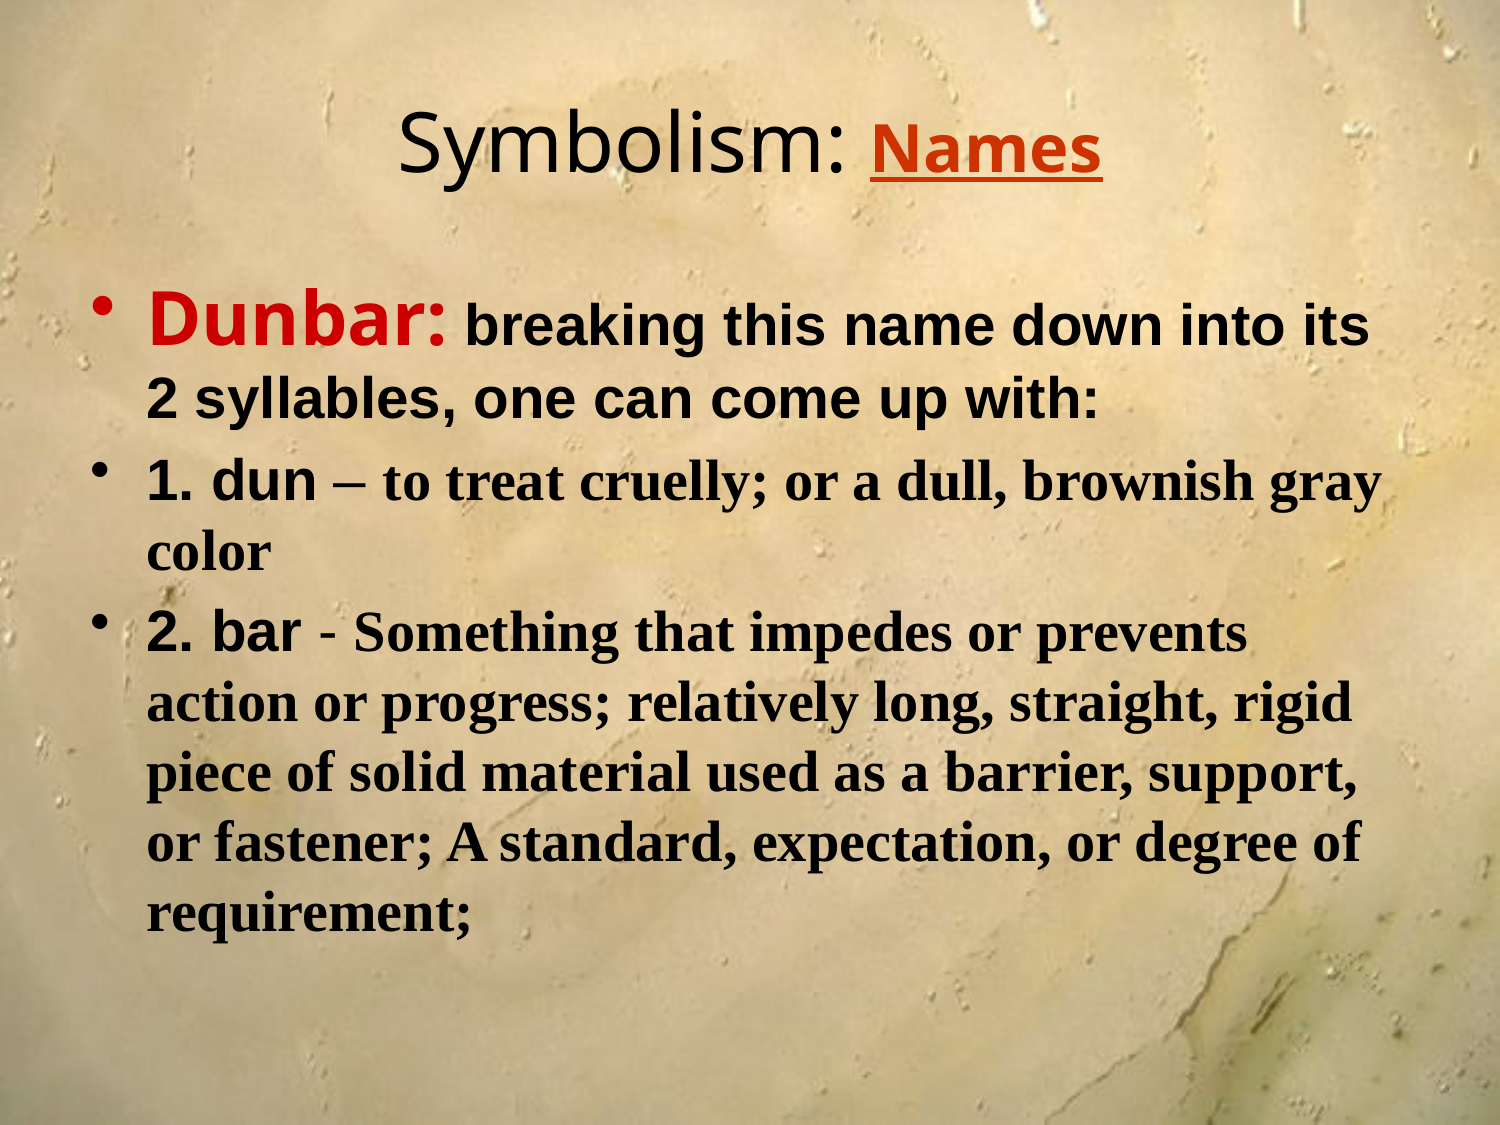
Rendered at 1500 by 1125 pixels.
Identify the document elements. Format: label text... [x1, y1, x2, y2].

picture [0, 0, 1500, 1125]
title Symbolism: Names [74, 44, 1426, 233]
list Dunbar: breaking this name down into its 2 syllables, one can come up with: 1. dun – to treat cruelly; or a dull, brownish gray color 2. bar - Something that impedes or prevents action or progress; relatively long, straight, rigid piece of solid material used as a barrier, support, or fastener; A standard, expectation, or degree of requirement; [74, 262, 1426, 1006]
